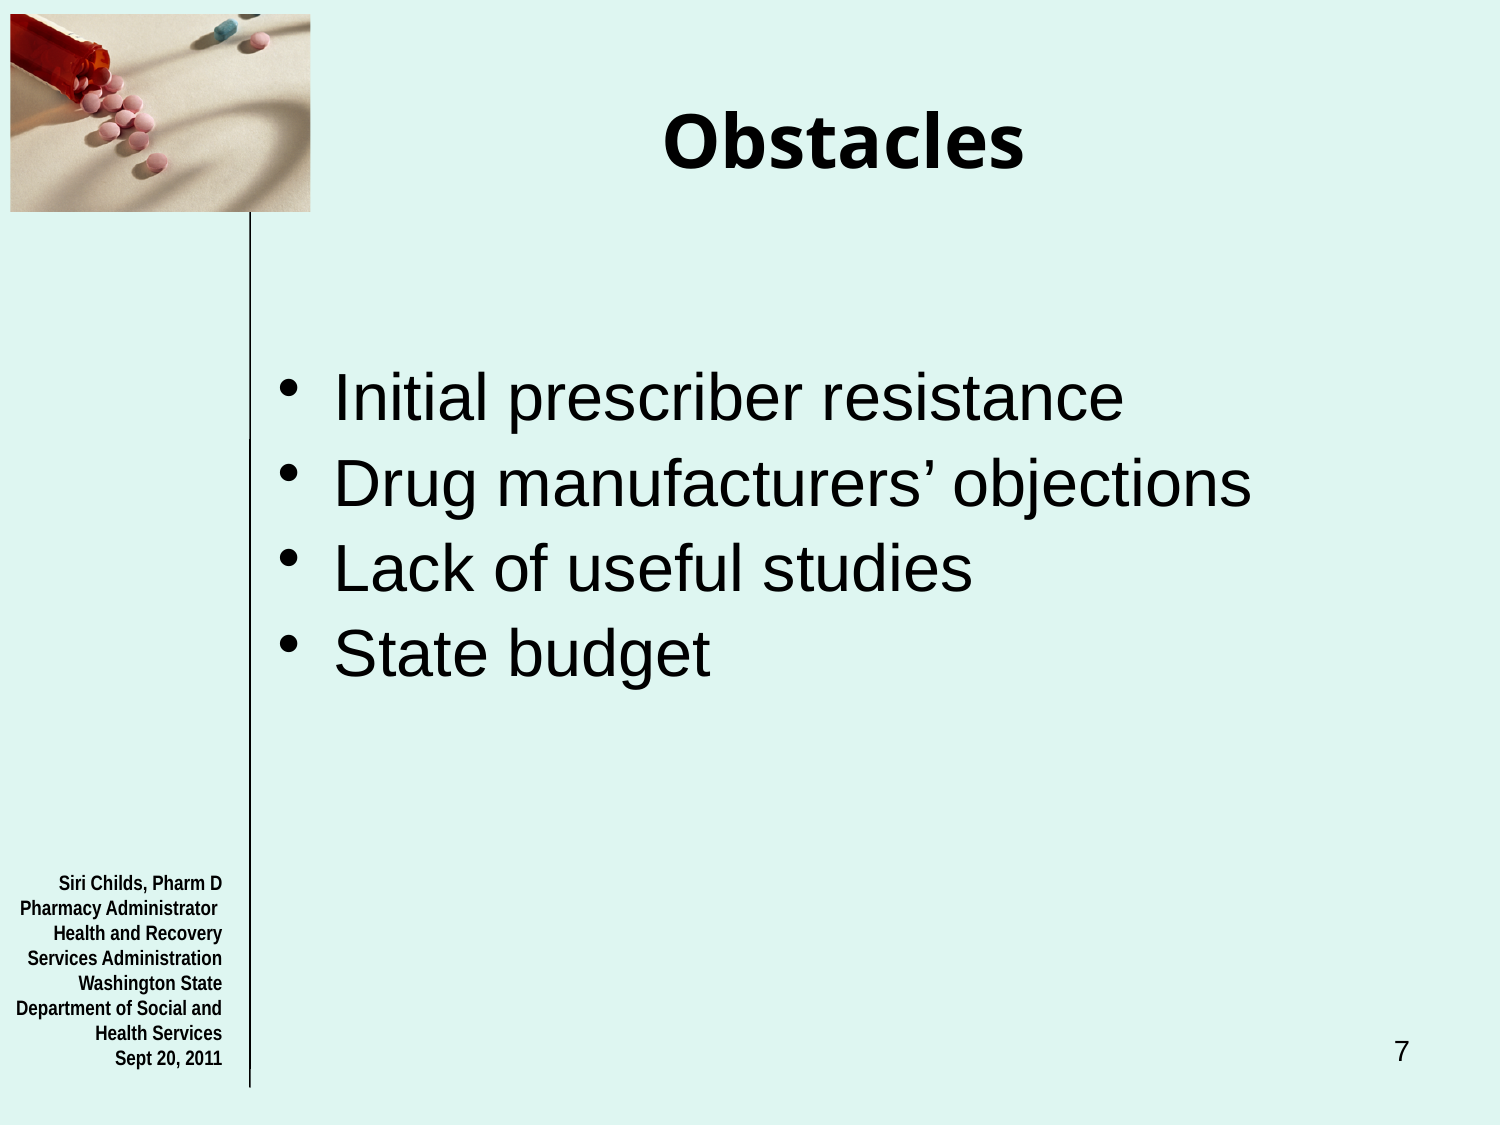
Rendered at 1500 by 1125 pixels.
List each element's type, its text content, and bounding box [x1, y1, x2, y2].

slide_number 7 [1349, 1024, 1426, 1103]
picture [10, 14, 311, 212]
list Initial prescriber resistance Drug manufacturers’ objections Lack of useful studies State budget [262, 262, 1426, 1006]
title Obstacles [262, 44, 1426, 233]
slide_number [0, 837, 238, 1091]
